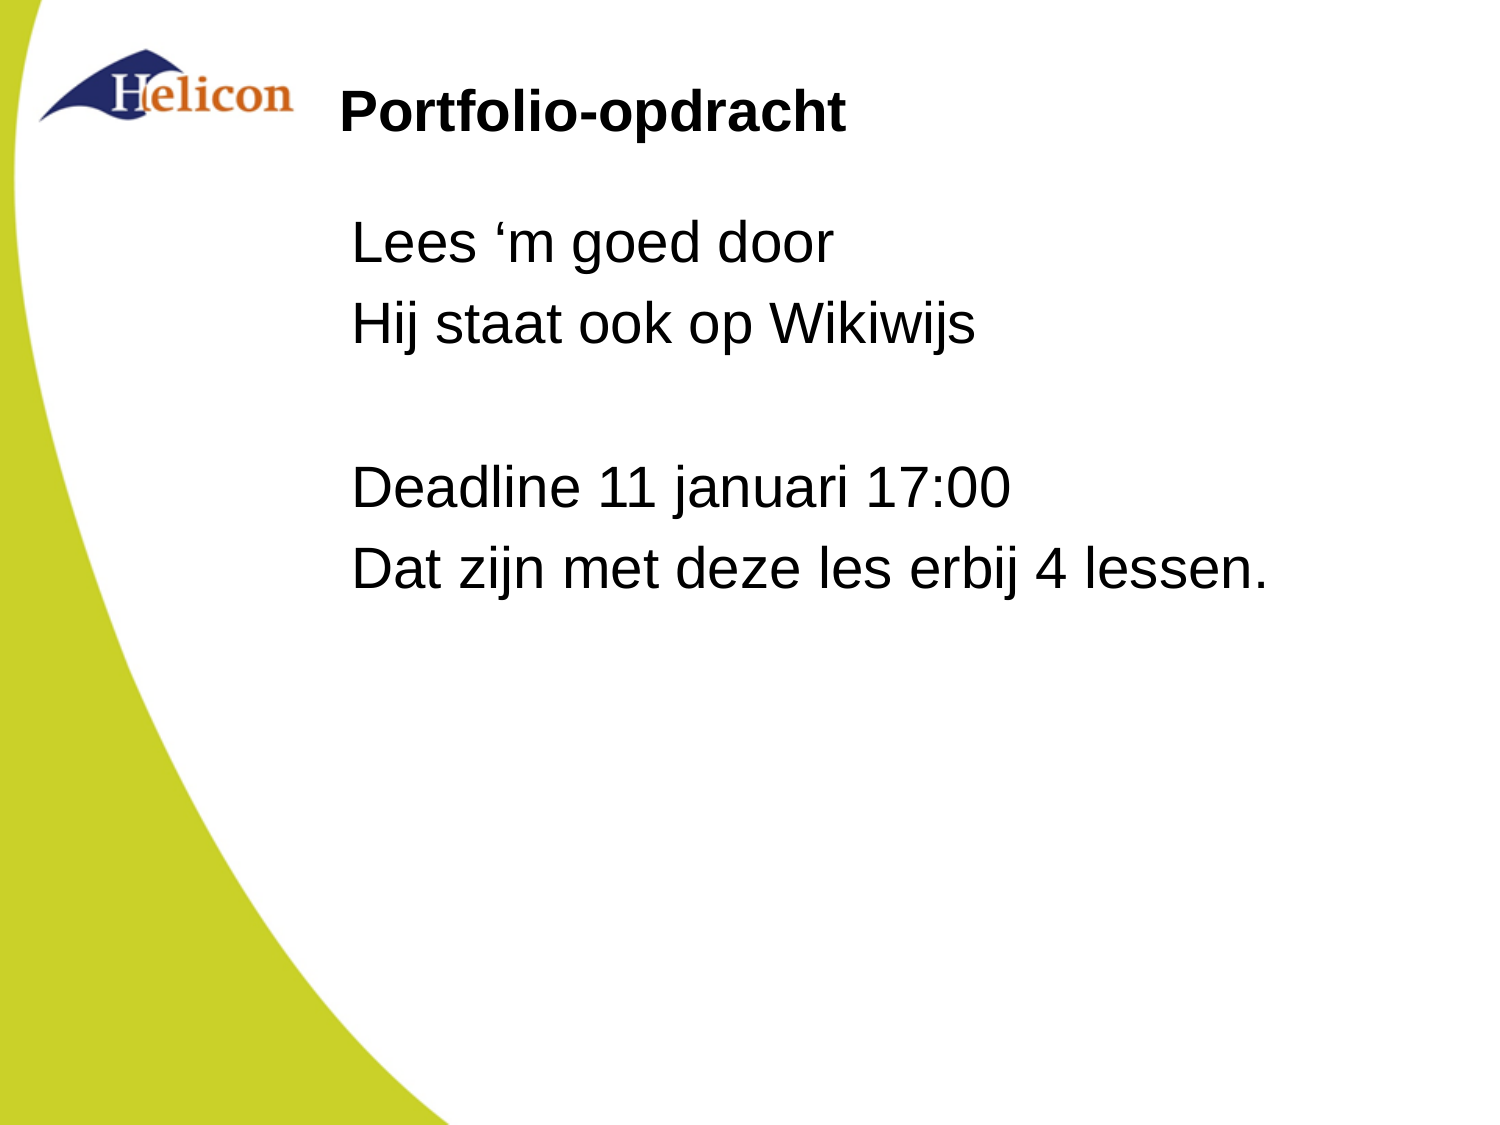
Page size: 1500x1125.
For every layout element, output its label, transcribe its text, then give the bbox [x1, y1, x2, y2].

picture [0, 0, 1500, 1125]
list Lees ‘m goed door Hij staat ook op Wikiwijs Deadline 11 januari 17:00 Dat zijn met deze les erbij 4 lessen. [336, 196, 1425, 1005]
title Portfolio-opdracht [324, 54, 1415, 161]
